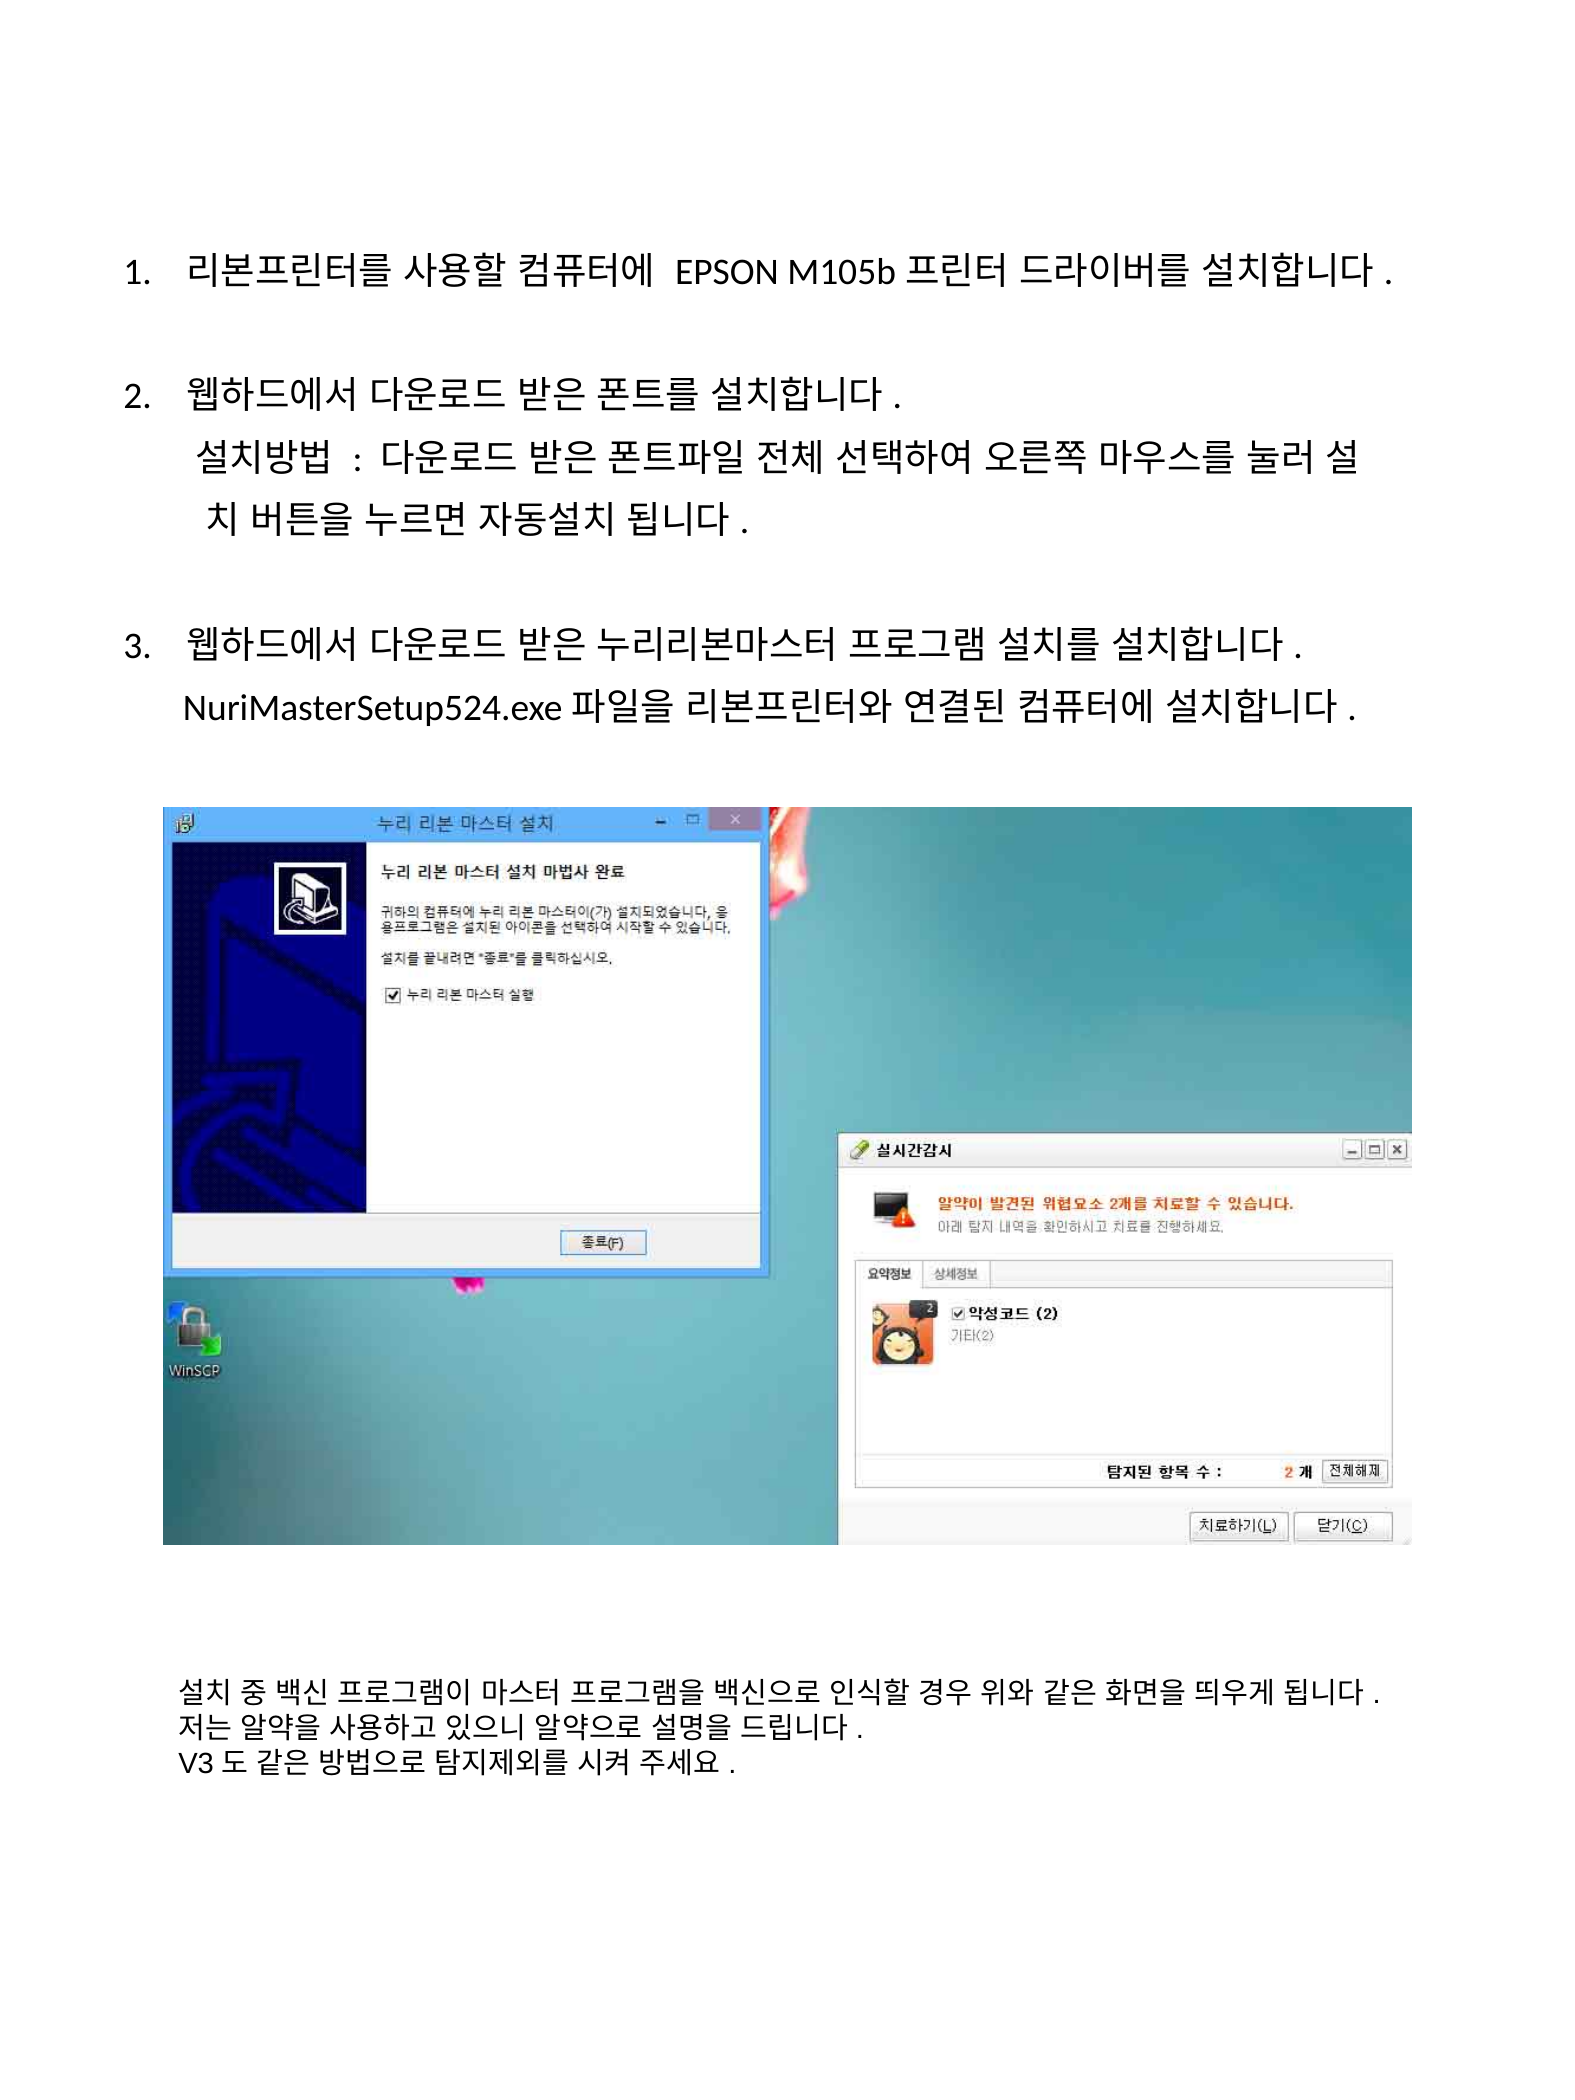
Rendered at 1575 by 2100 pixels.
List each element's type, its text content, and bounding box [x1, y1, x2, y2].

list 1. 리본프린터를 사용할 컴퓨터에 EPSON M105b프린터 드라이버를 설치합니다. 2. 웹하드에서 다운로드 받은 폰트를 설치합니다. 설치방법 : 다운로드 받은 폰트파일 전체 선택하여 오른쪽 마우스를 눌러 설 치 버튼을 누르면 자동설치 됩니다. 3. 웹하드에서 다운로드 받은 누리리본마스터 프로그램 설치를 설치합니다. NuriMasterSetup524.exe파일을 리본프린터와 연결된 컴퓨터에 설치합니다. [108, 244, 1467, 1562]
picture [163, 807, 1412, 1545]
text_box 설치 중 백신 프로그램이 마스터 프로그램을 백신으로 인식할 경우 위와 같은 화면을 띄우게 됩니다. 저는 알약을 사용하고 있으니 알약으로 설명을 드립니다. V3도 같은 방법으로 탐지제외를 시켜 주세요. [163, 1666, 1412, 1787]
